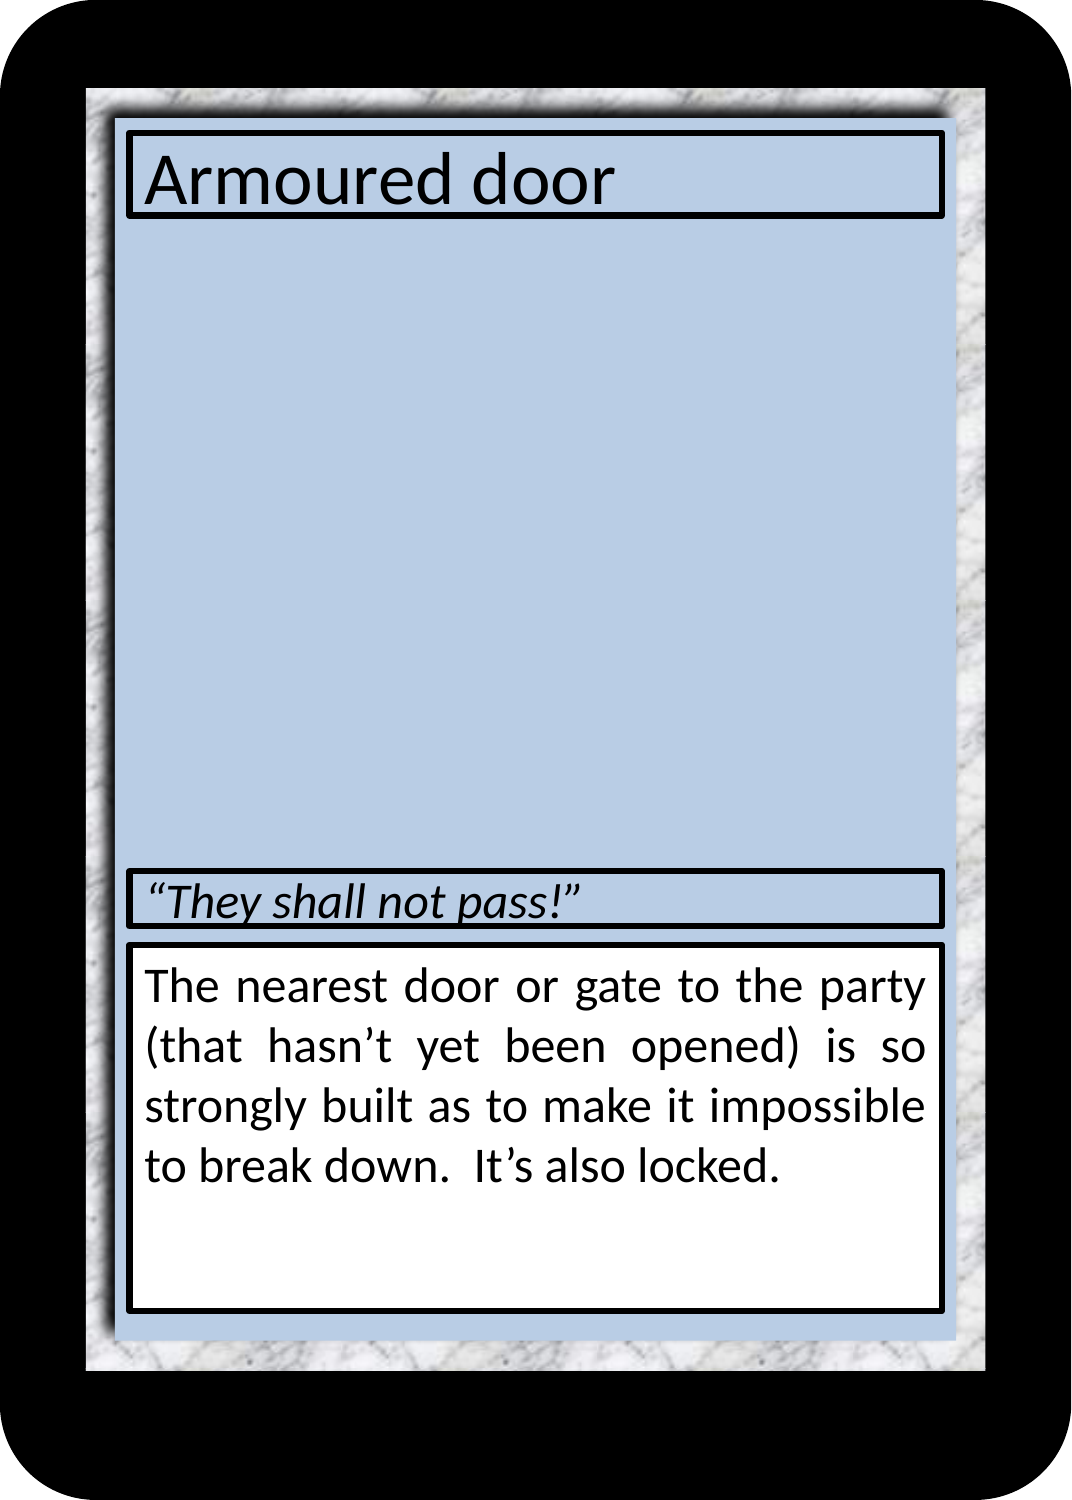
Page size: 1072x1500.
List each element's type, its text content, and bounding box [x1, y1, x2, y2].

title Armoured door [126, 130, 945, 219]
list “They shall not pass!” [126, 868, 945, 929]
picture [85, 88, 986, 1371]
list The nearest door or gate to the party (that hasn’t yet been opened) is so strongly built as to make it impossible to break down. It’s also locked. [126, 942, 945, 1314]
